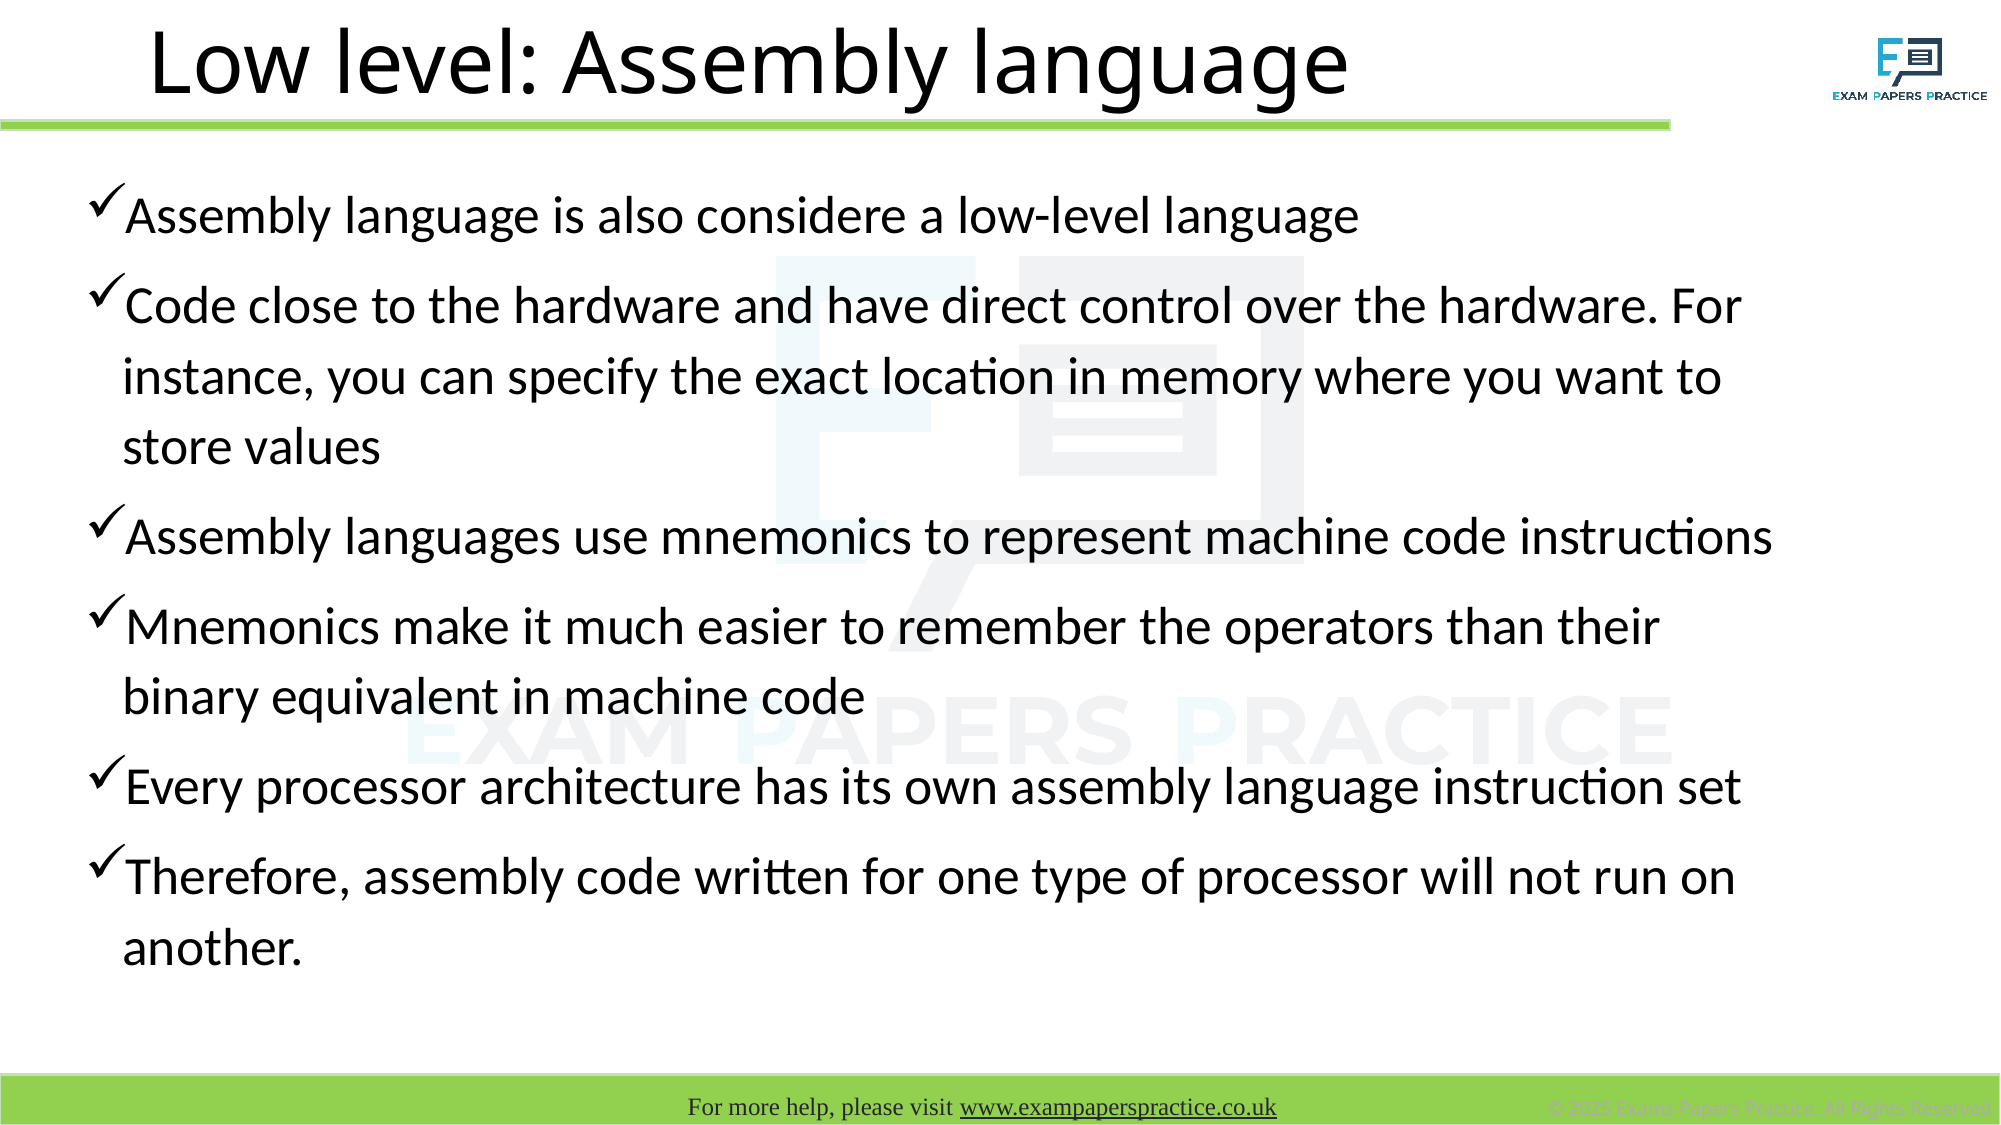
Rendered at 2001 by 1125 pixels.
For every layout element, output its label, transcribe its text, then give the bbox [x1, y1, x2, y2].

title Low level: Assembly language [132, 11, 1858, 121]
list Assembly language is also considere a low-level language Code close to the hardware and have direct control over the hardware. For instance, you can specify the exact location in memory where you want to store values Assembly languages use mnemonics to represent machine code instructions Mnemonics make it much easier to remember the operators than their binary equivalent in machine code Every processor architecture has its own assembly language instruction set Therefore, assembly code written for one type of processor will not run on another. [70, 159, 1796, 1033]
